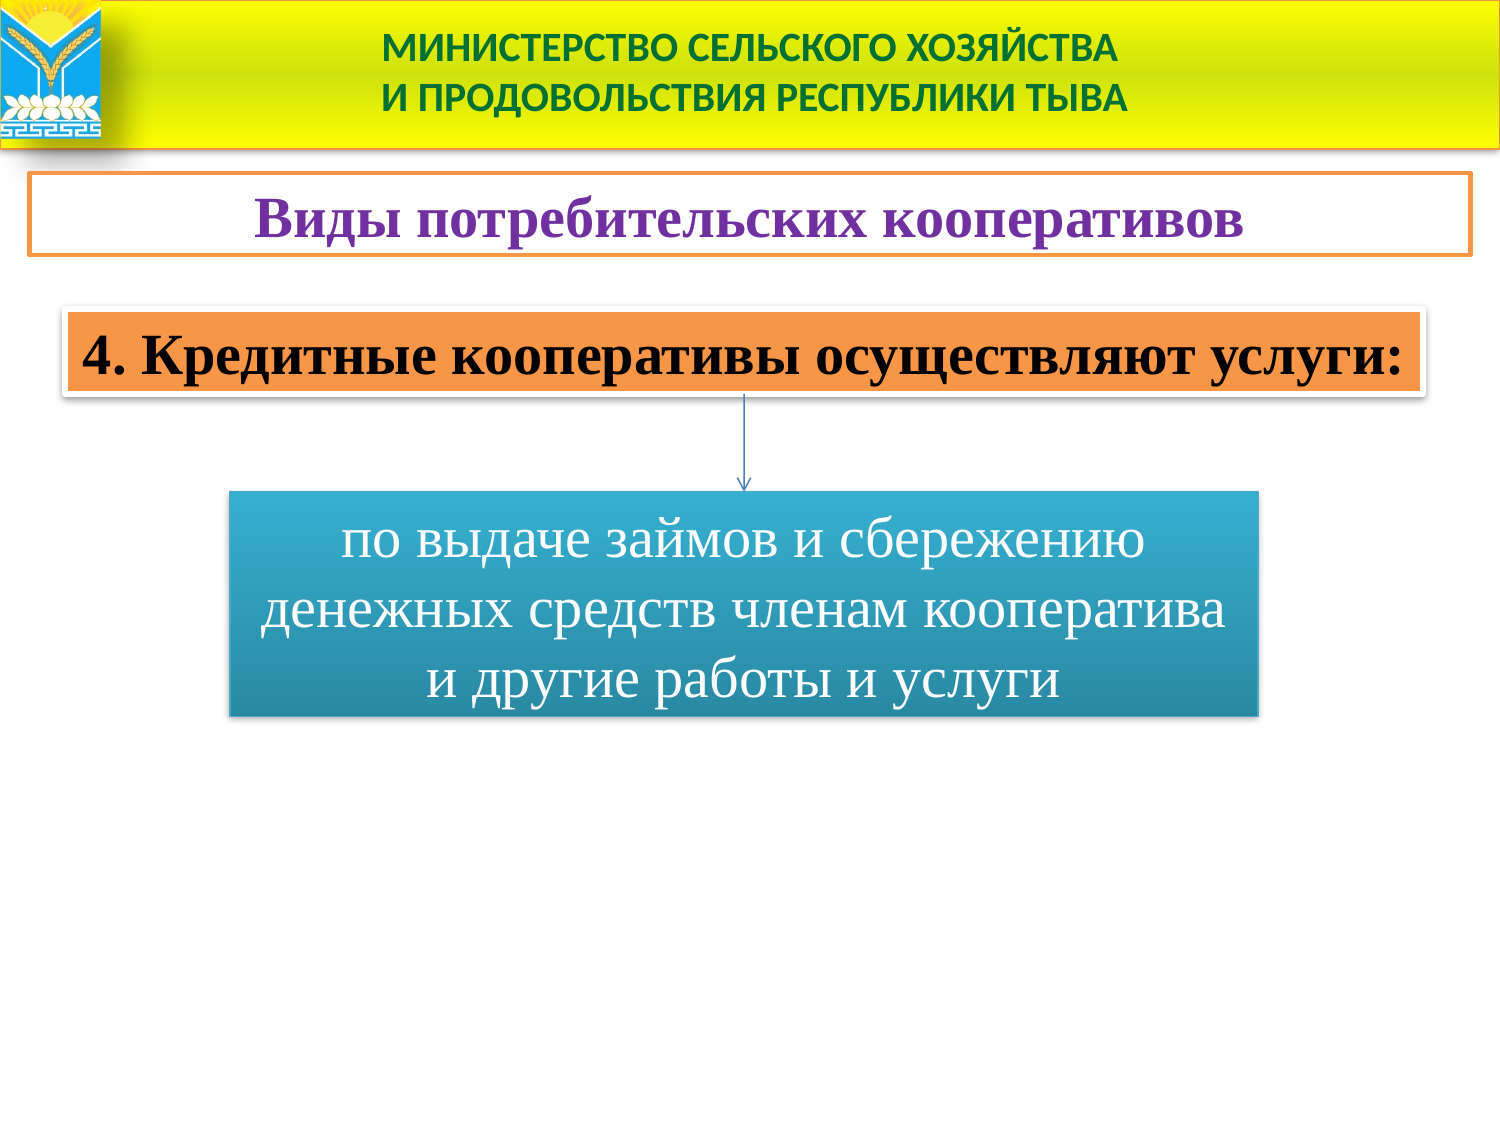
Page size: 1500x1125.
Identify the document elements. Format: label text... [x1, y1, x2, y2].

text_box 4. Кредитные кооперативы осуществляют услуги: [62, 306, 1426, 397]
text_box по выдаче займов и сбережению денежных средств членам кооператива и другие работы и услуги [229, 491, 1259, 717]
text_box Виды потребительских кооперативов [27, 171, 1473, 257]
text_box МИНИСТЕРСТВО СЕЛЬСКОГО ХОЗЯЙСТВА И ПРОДОВОЛЬСТВИЯ РЕСПУБЛИКИ ТЫВА [103, 0, 1500, 150]
picture [0, 0, 101, 139]
